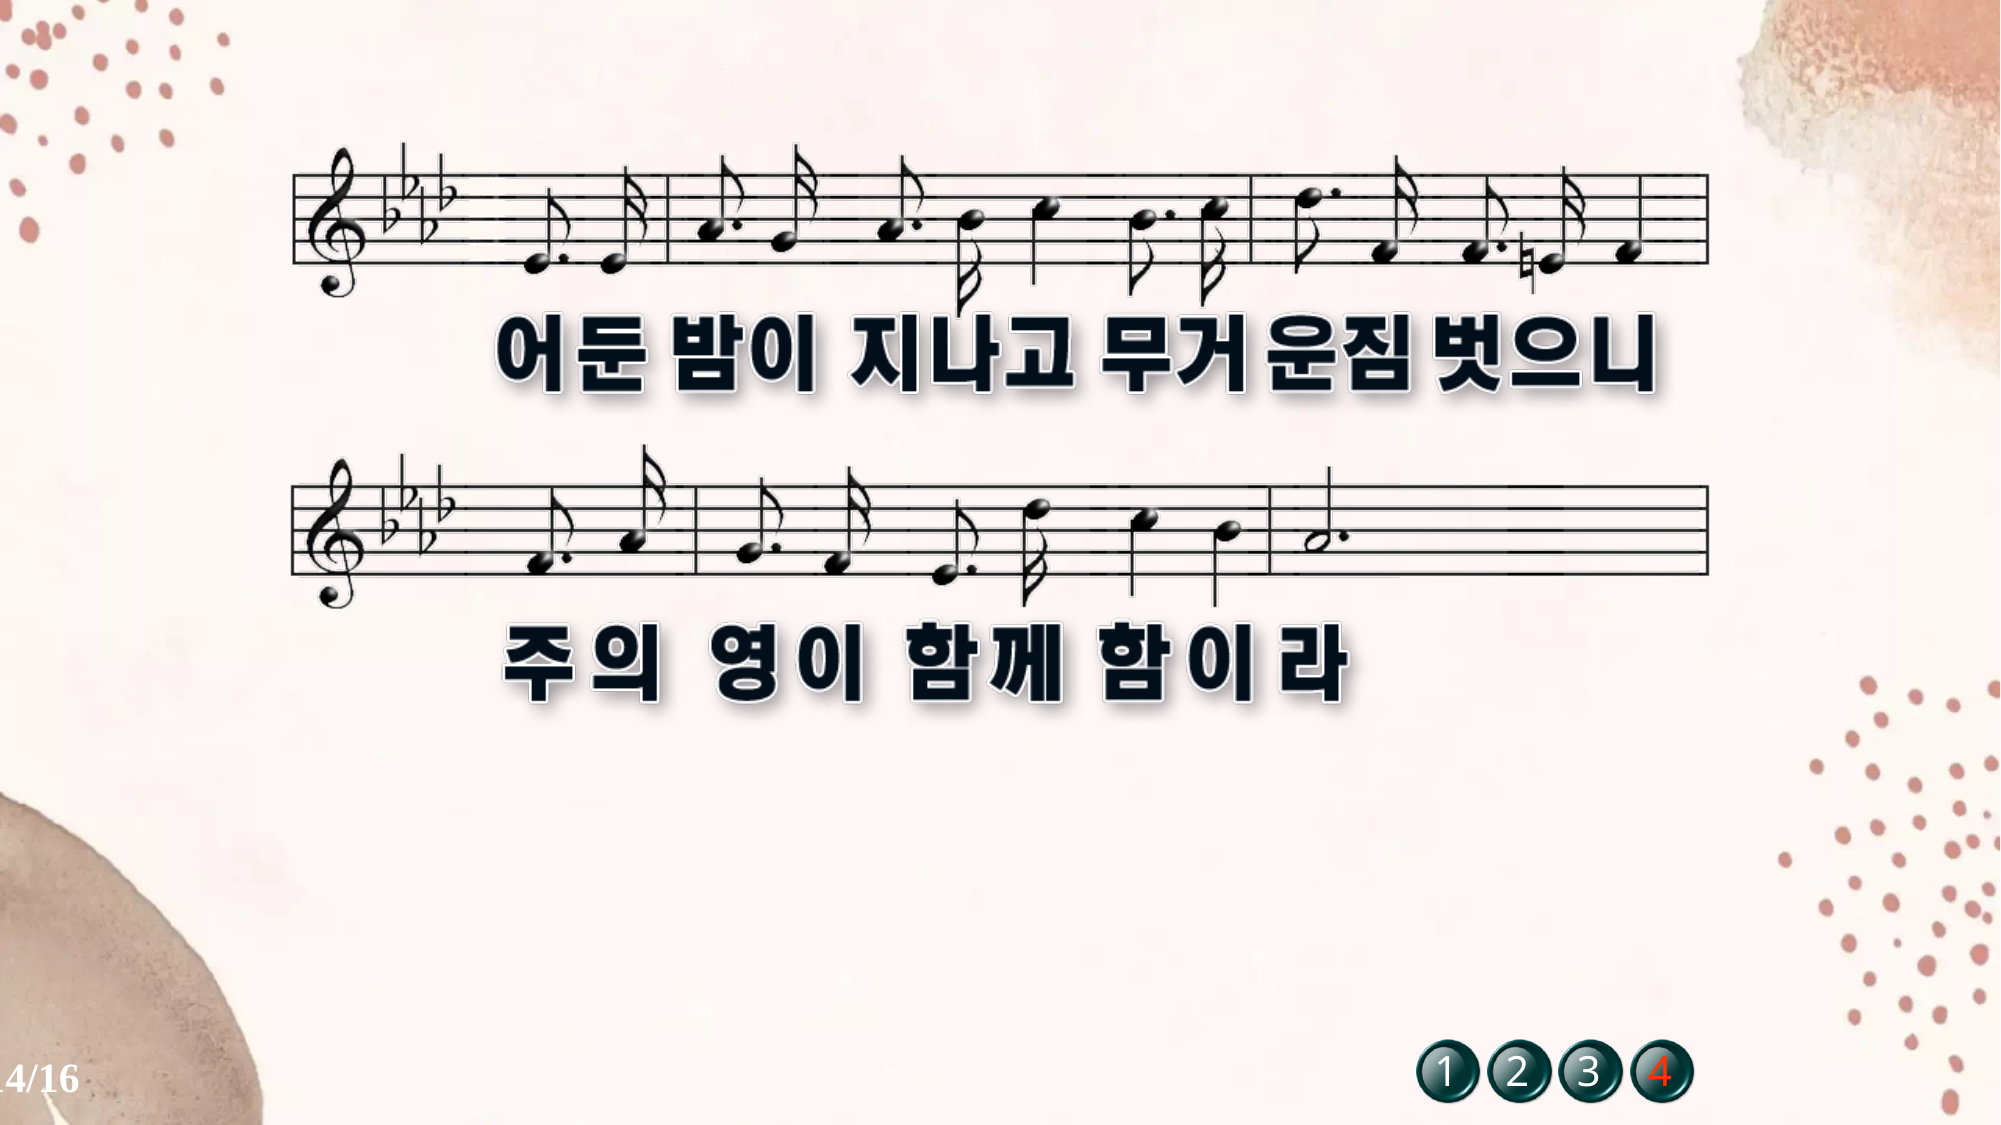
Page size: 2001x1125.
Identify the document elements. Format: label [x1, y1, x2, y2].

text_box [1484, 1035, 1555, 1106]
text_box [1627, 1035, 1697, 1106]
text_box [1413, 1035, 1484, 1106]
picture [0, 0, 2001, 1125]
text_box [1555, 1035, 1626, 1106]
